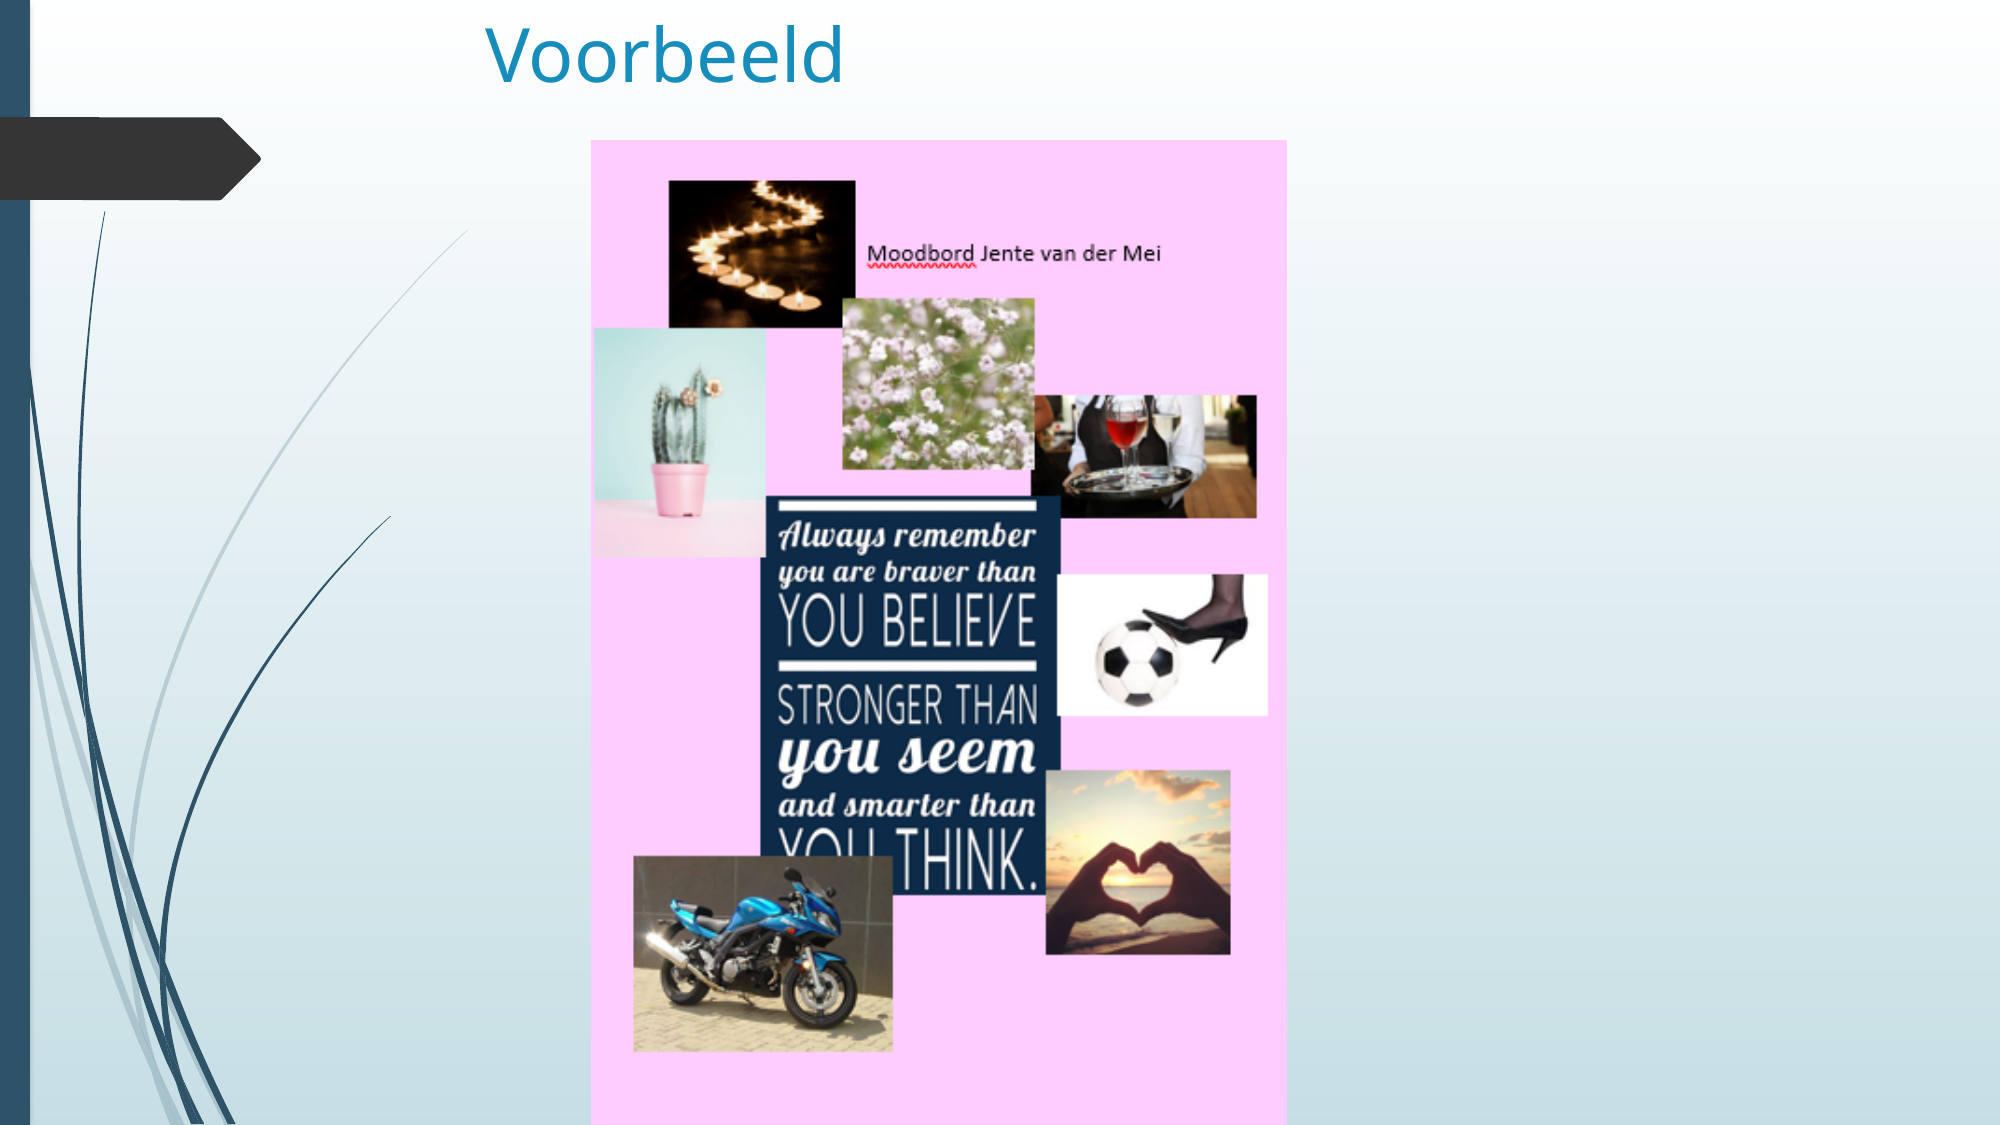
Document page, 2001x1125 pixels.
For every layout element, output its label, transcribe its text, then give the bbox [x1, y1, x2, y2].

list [591, 139, 1288, 1125]
title Voorbeeld [470, 0, 1933, 211]
